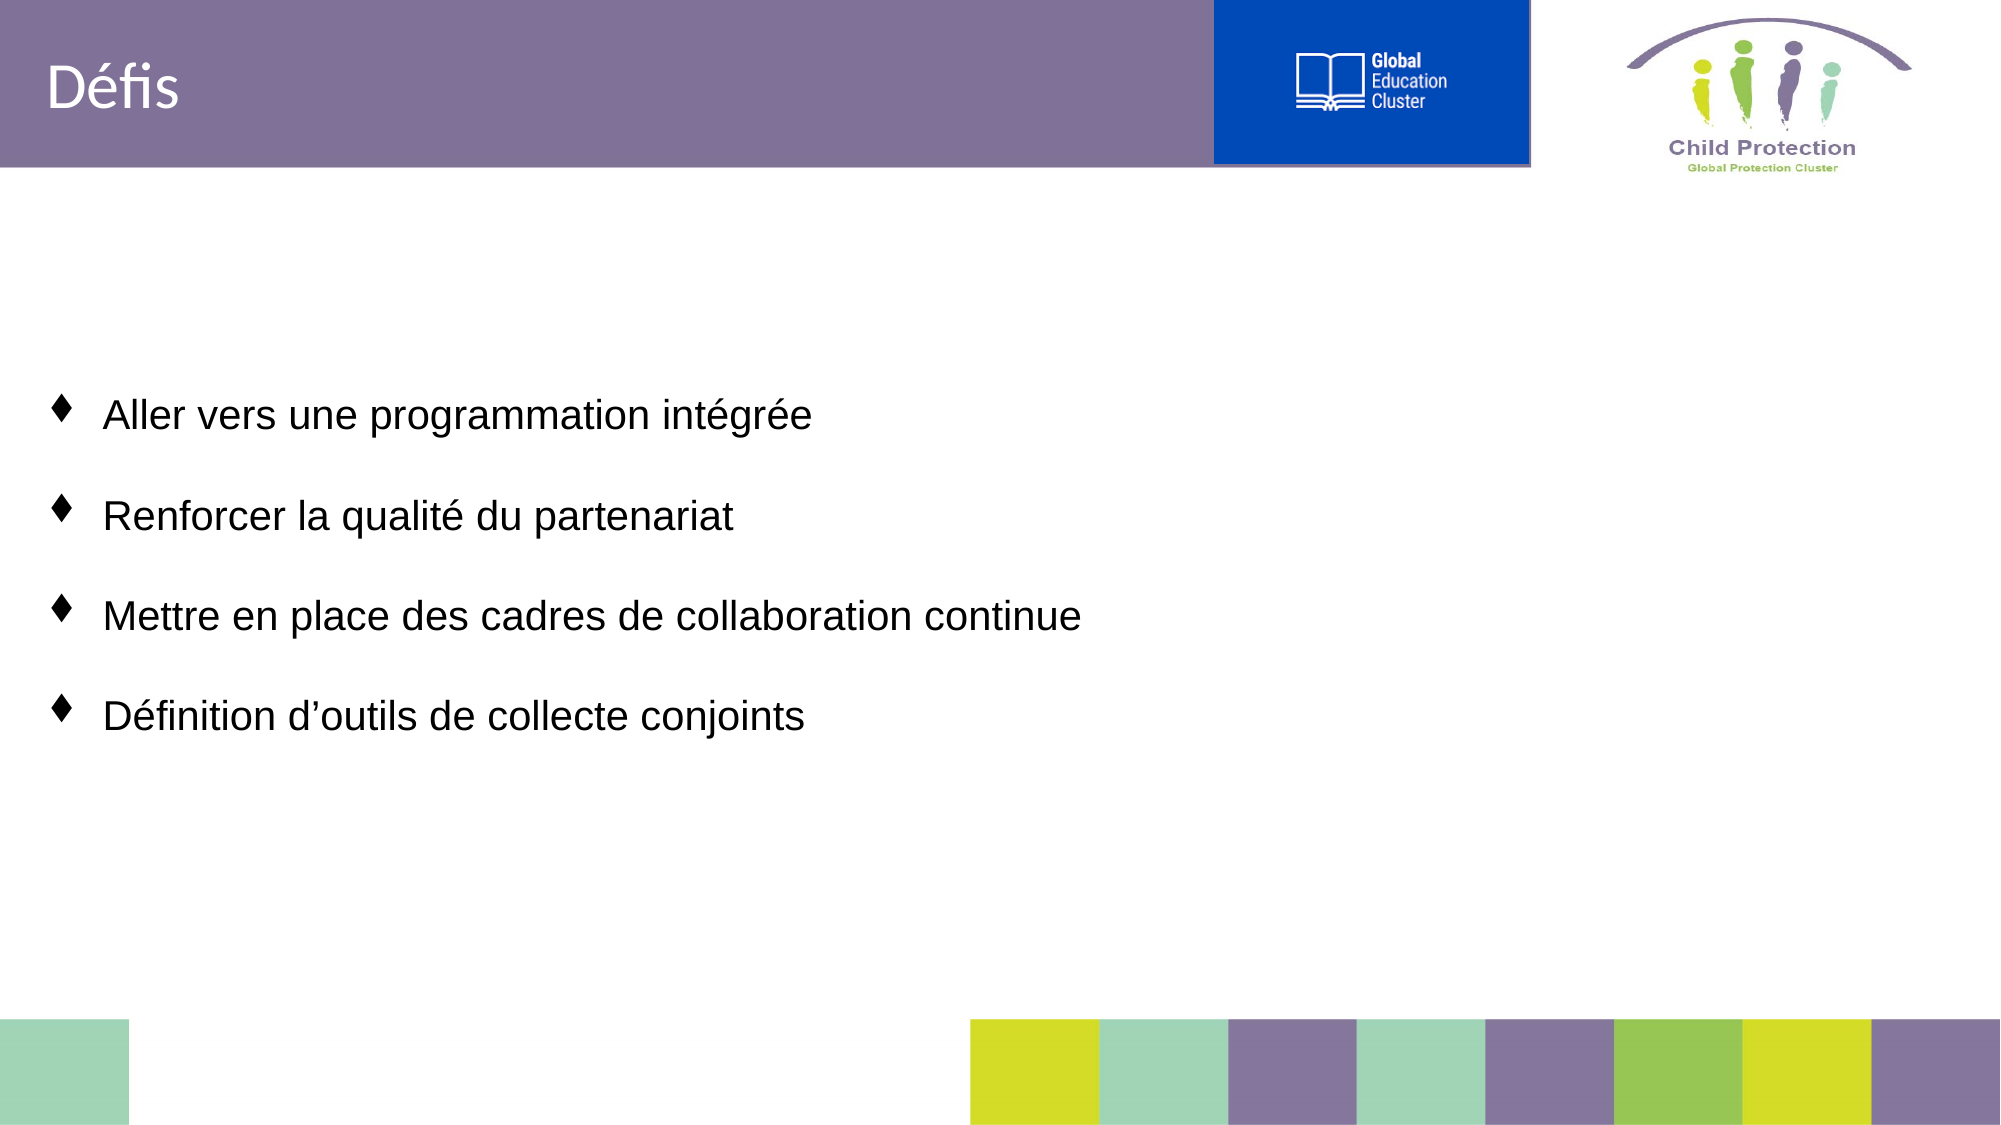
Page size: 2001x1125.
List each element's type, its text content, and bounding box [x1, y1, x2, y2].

picture [0, 1019, 2000, 1125]
text_box Aller vers une programmation intégrée Renforcer la qualité du partenariat Mettre en place des cadres de collaboration continue Définition d’outils de collecte conjoints [31, 330, 1698, 796]
picture [0, 0, 2000, 175]
title Défis [31, 34, 1209, 130]
